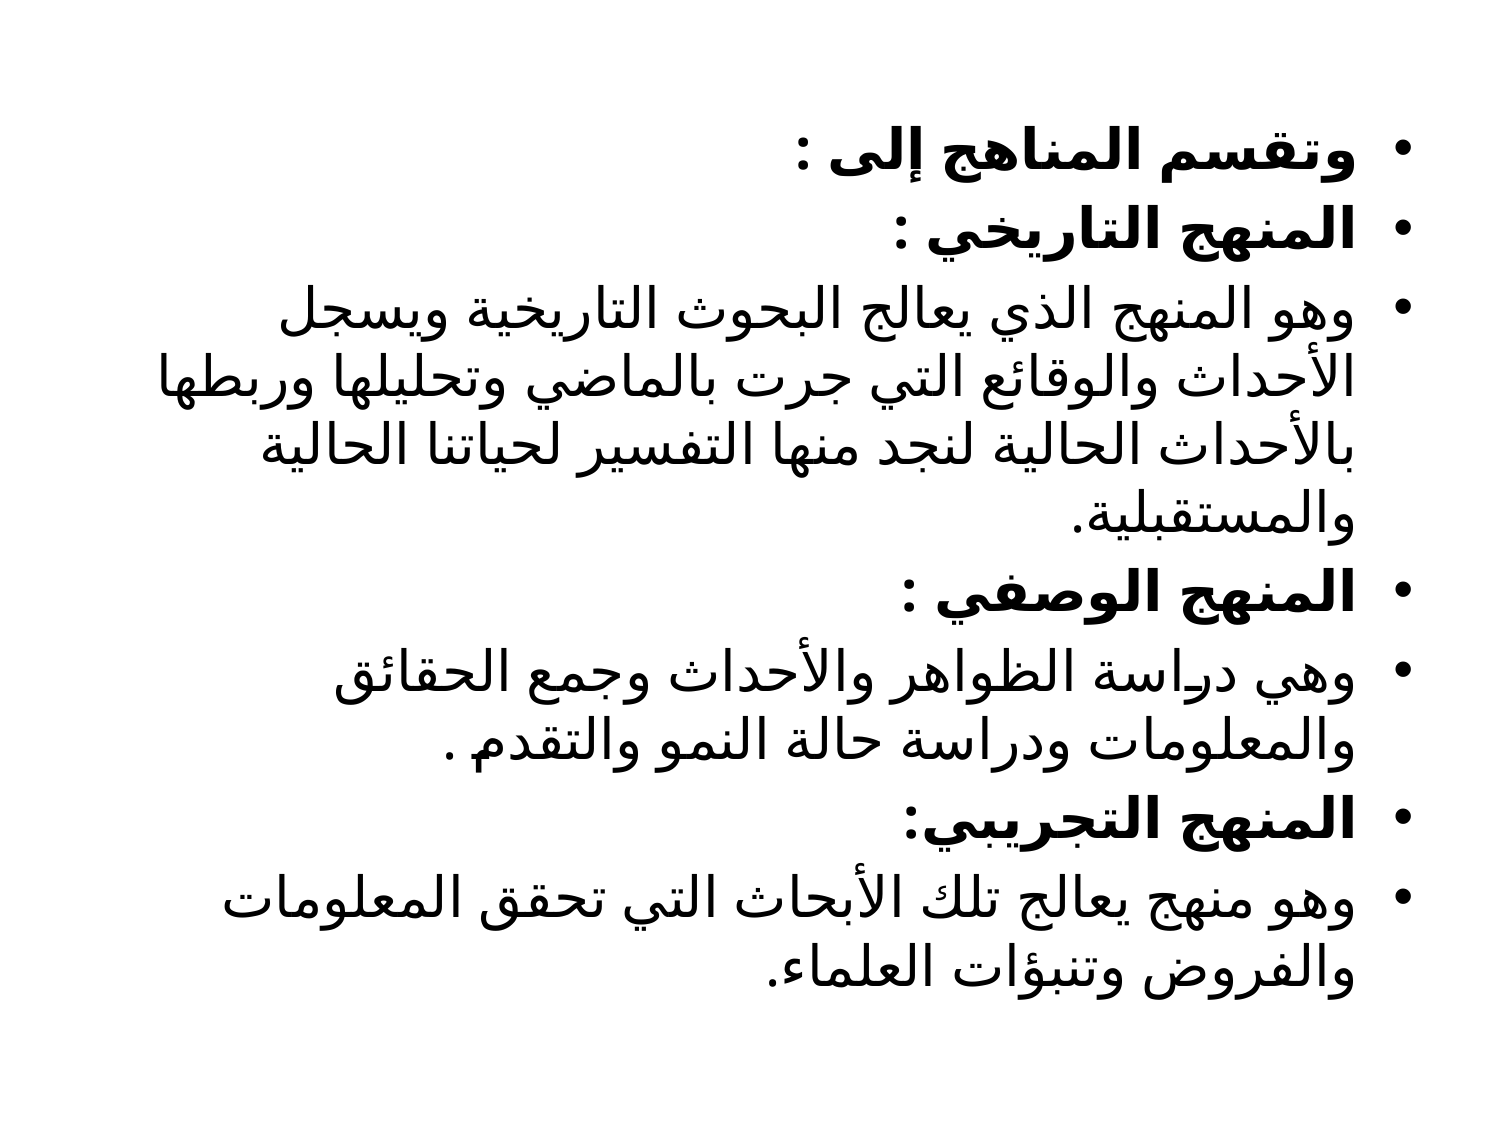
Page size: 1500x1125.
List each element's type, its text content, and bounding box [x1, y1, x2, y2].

list وتقسم المناهج إلى : المنهج التاريخي : وهو المنهج الذي يعالج البحوث التاريخية ويسجل الأحداث والوقائع التي جرت بالماضي وتحليلها وربطها بالأحداث الحالية لنجد منها التفسير لحياتنا الحالية والمستقبلية. المنهج الوصفي : وهي دراسة الظواهر والأحداث وجمع الحقائق والمعلومات ودراسة حالة النمو والتقدم . المنهج التجريبي: وهو منهج يعالج تلك الأبحاث التي تحقق المعلومات والفروض وتنبؤات العلماء. [75, 105, 1425, 1005]
